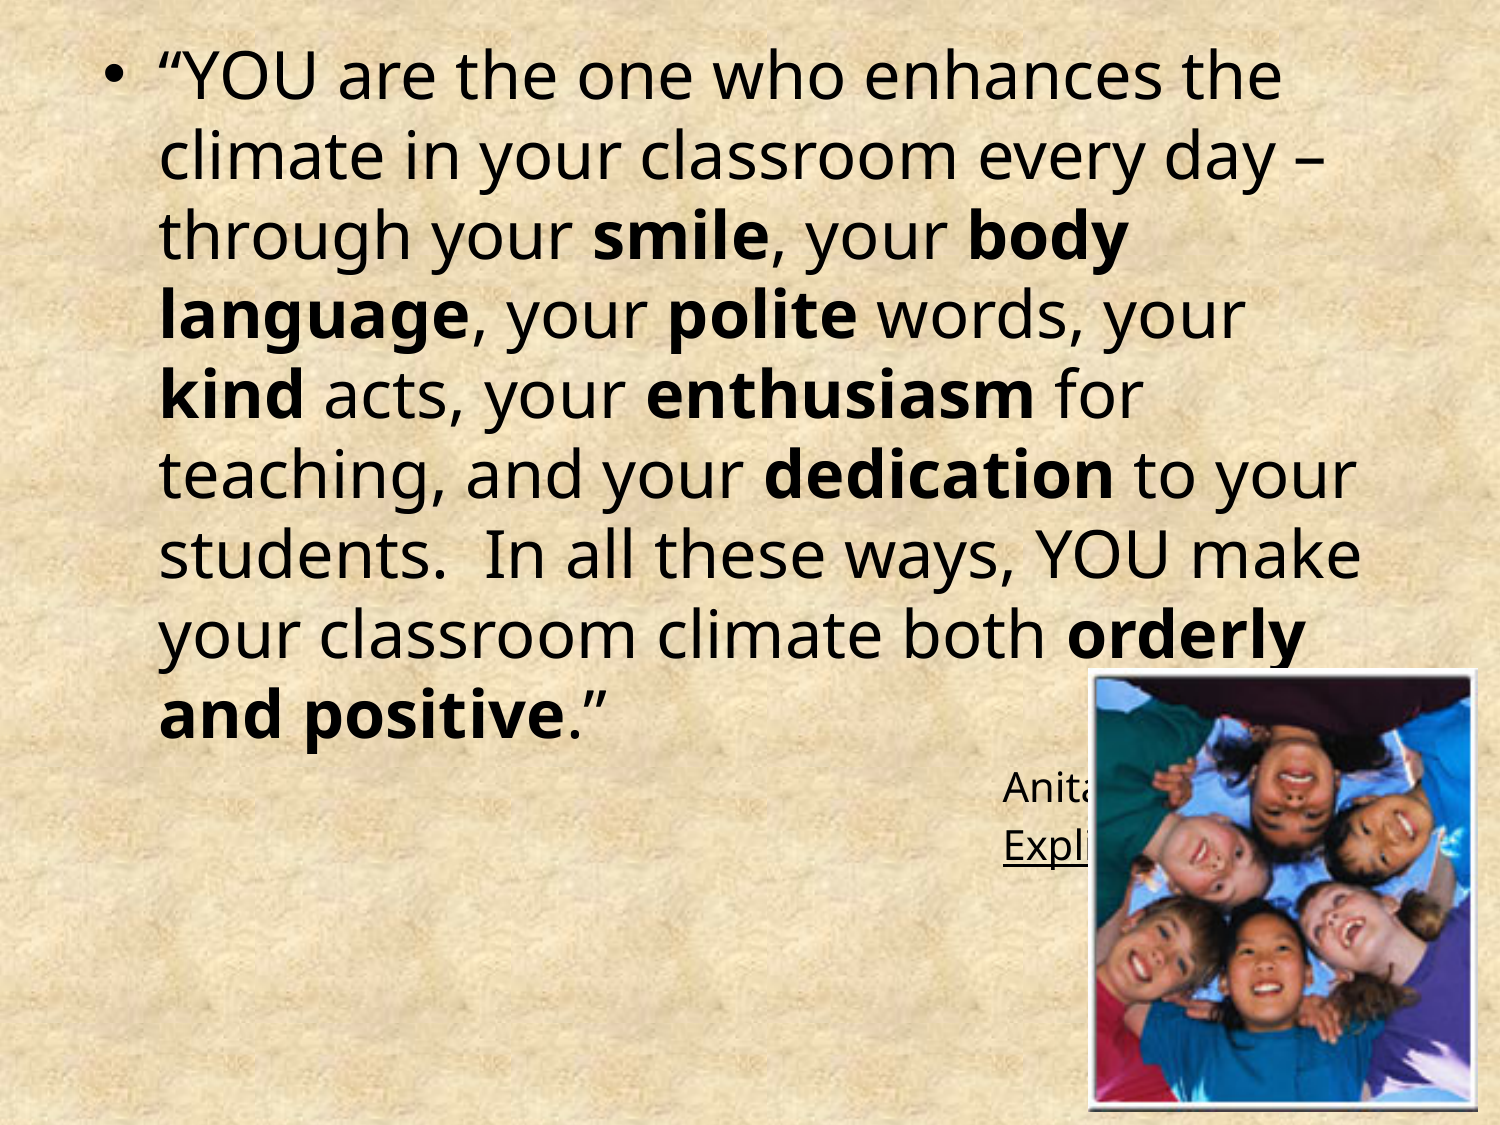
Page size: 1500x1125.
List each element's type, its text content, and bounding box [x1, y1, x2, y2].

list “YOU are the one who enhances the climate in your classroom every day – through your smile, your body language, your polite words, your kind acts, your enthusiasm for teaching, and your dedication to your students. In all these ways, YOU make your classroom climate both orderly and positive.” Anita Archer Explicit Instruction [87, 24, 1400, 975]
picture [0, 0, 1500, 1125]
